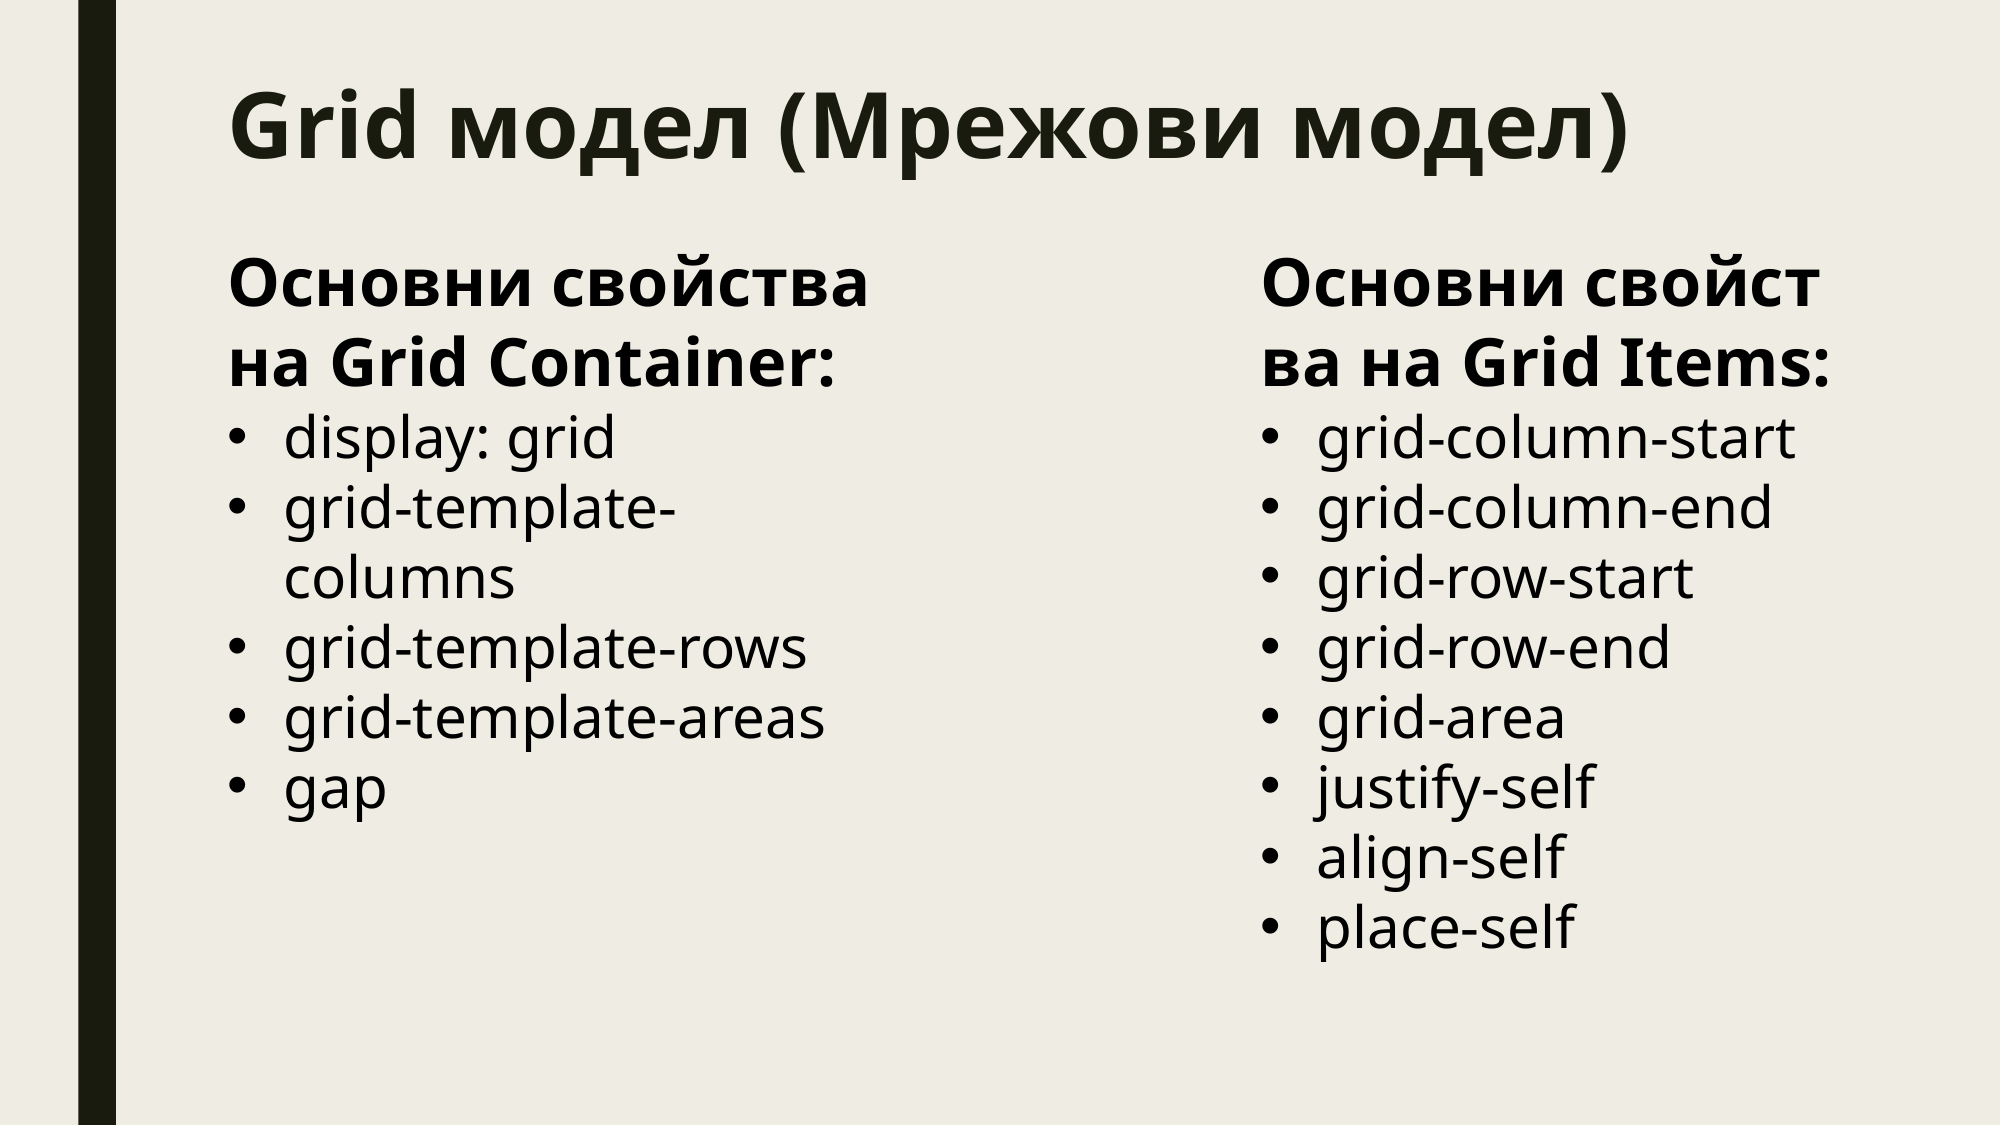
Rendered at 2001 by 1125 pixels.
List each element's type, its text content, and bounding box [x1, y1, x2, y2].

text_box Основни свойства на Grid Container: display: grid grid-template-columns grid-template-rows grid-template-areas gap [212, 232, 908, 828]
text_box Основни свойства на Grid Items: grid-column-start grid-column-end grid-row-start grid-row-end grid-area justify-self align-self place-self [1245, 232, 1871, 968]
text_box Grid модел (Мрежови модел) [213, 72, 1789, 317]
